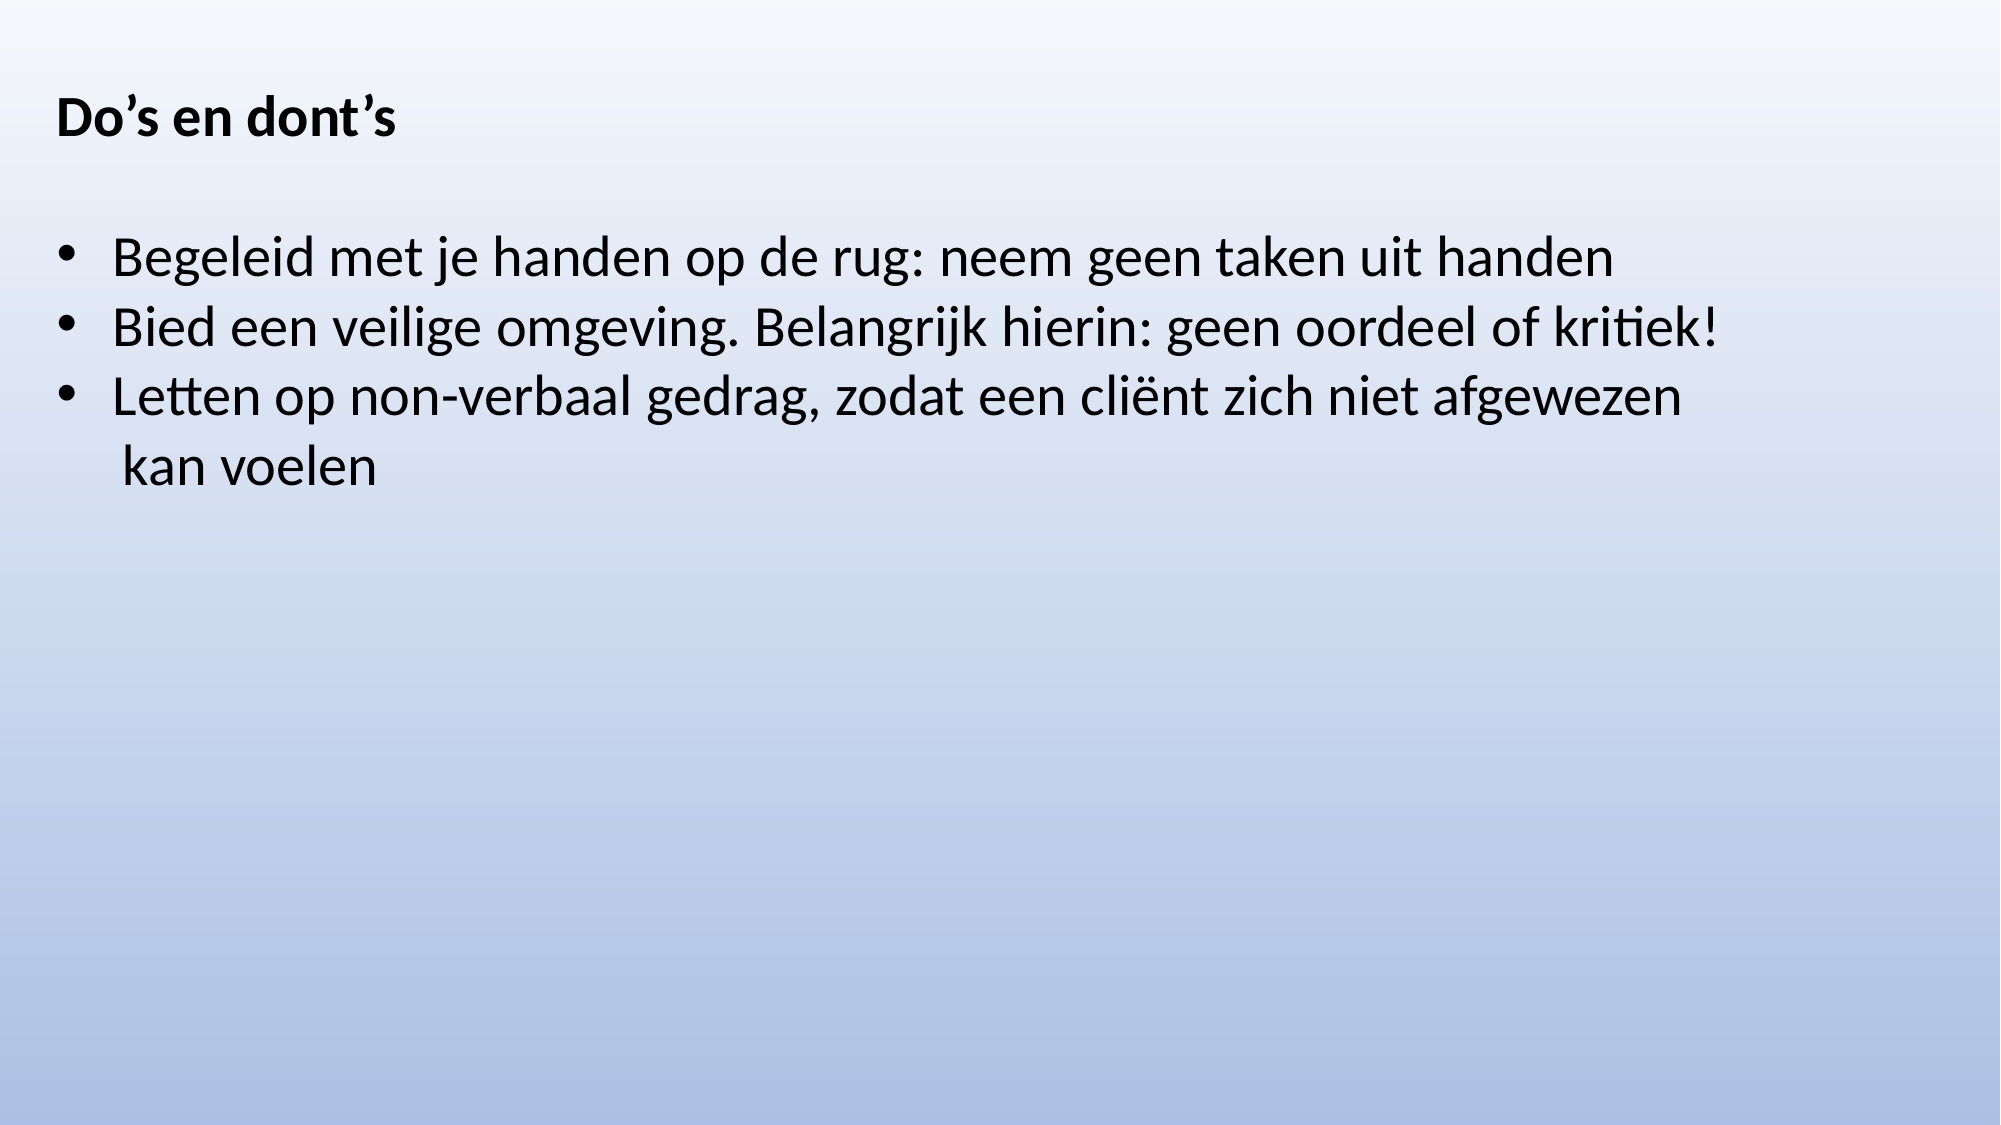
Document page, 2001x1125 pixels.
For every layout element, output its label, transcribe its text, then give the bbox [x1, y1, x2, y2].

text_box Do’s en dont’s Begeleid met je handen op de rug: neem geen taken uit handen Bied een veilige omgeving. Belangrijk hierin: geen oordeel of kritiek! Letten op non-verbaal gedrag, zodat een cliënt zich niet afgewezen kan voelen [41, 70, 1736, 505]
